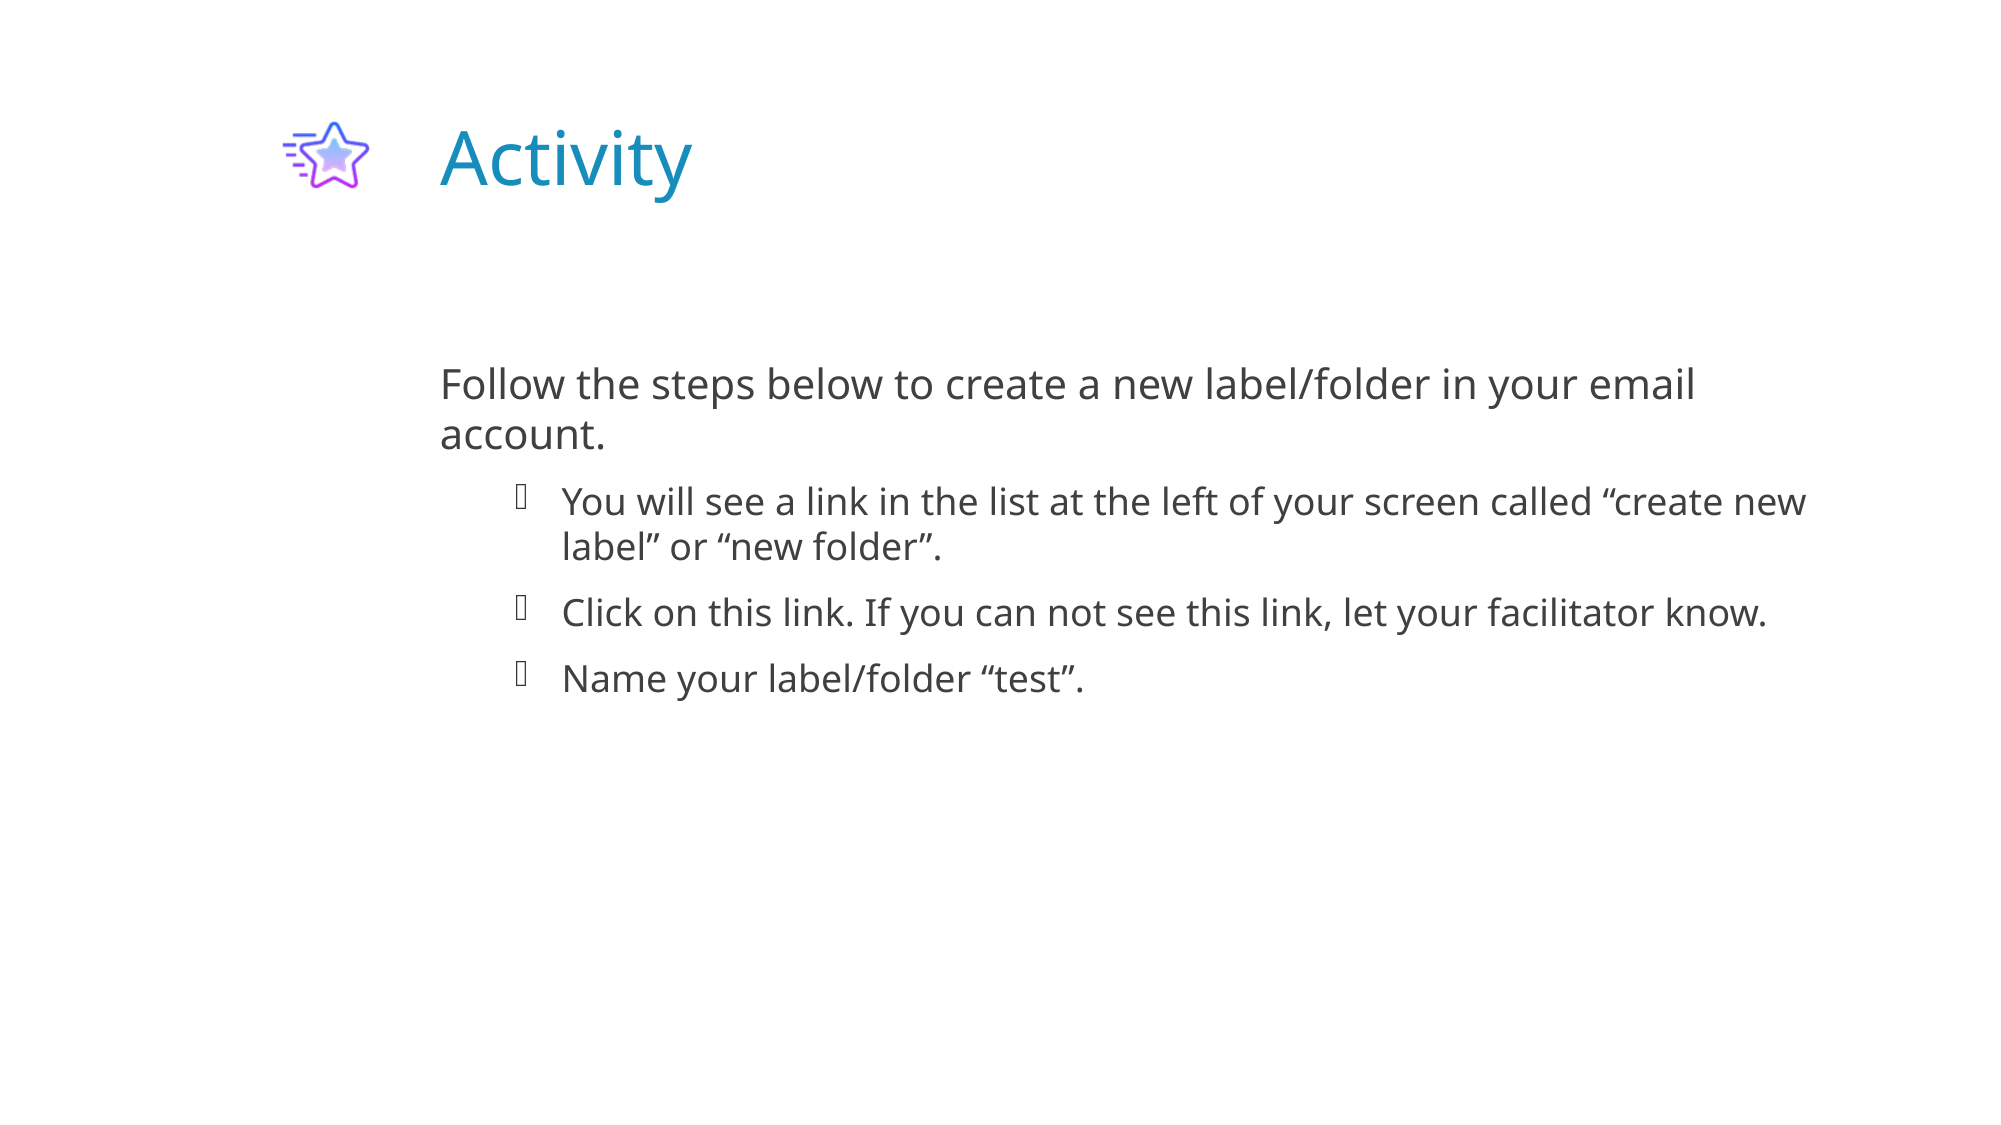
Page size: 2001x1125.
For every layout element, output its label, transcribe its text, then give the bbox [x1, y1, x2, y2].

picture [273, 102, 379, 208]
list Follow the steps below to create a new label/folder in your email account. You will see a link in the list at the left of your screen called “create new label” or “new folder”. Click on this link. If you can not see this link, let your facilitator know. Name your label/folder “test”. [424, 350, 1888, 1074]
title Activity [425, 102, 1888, 313]
